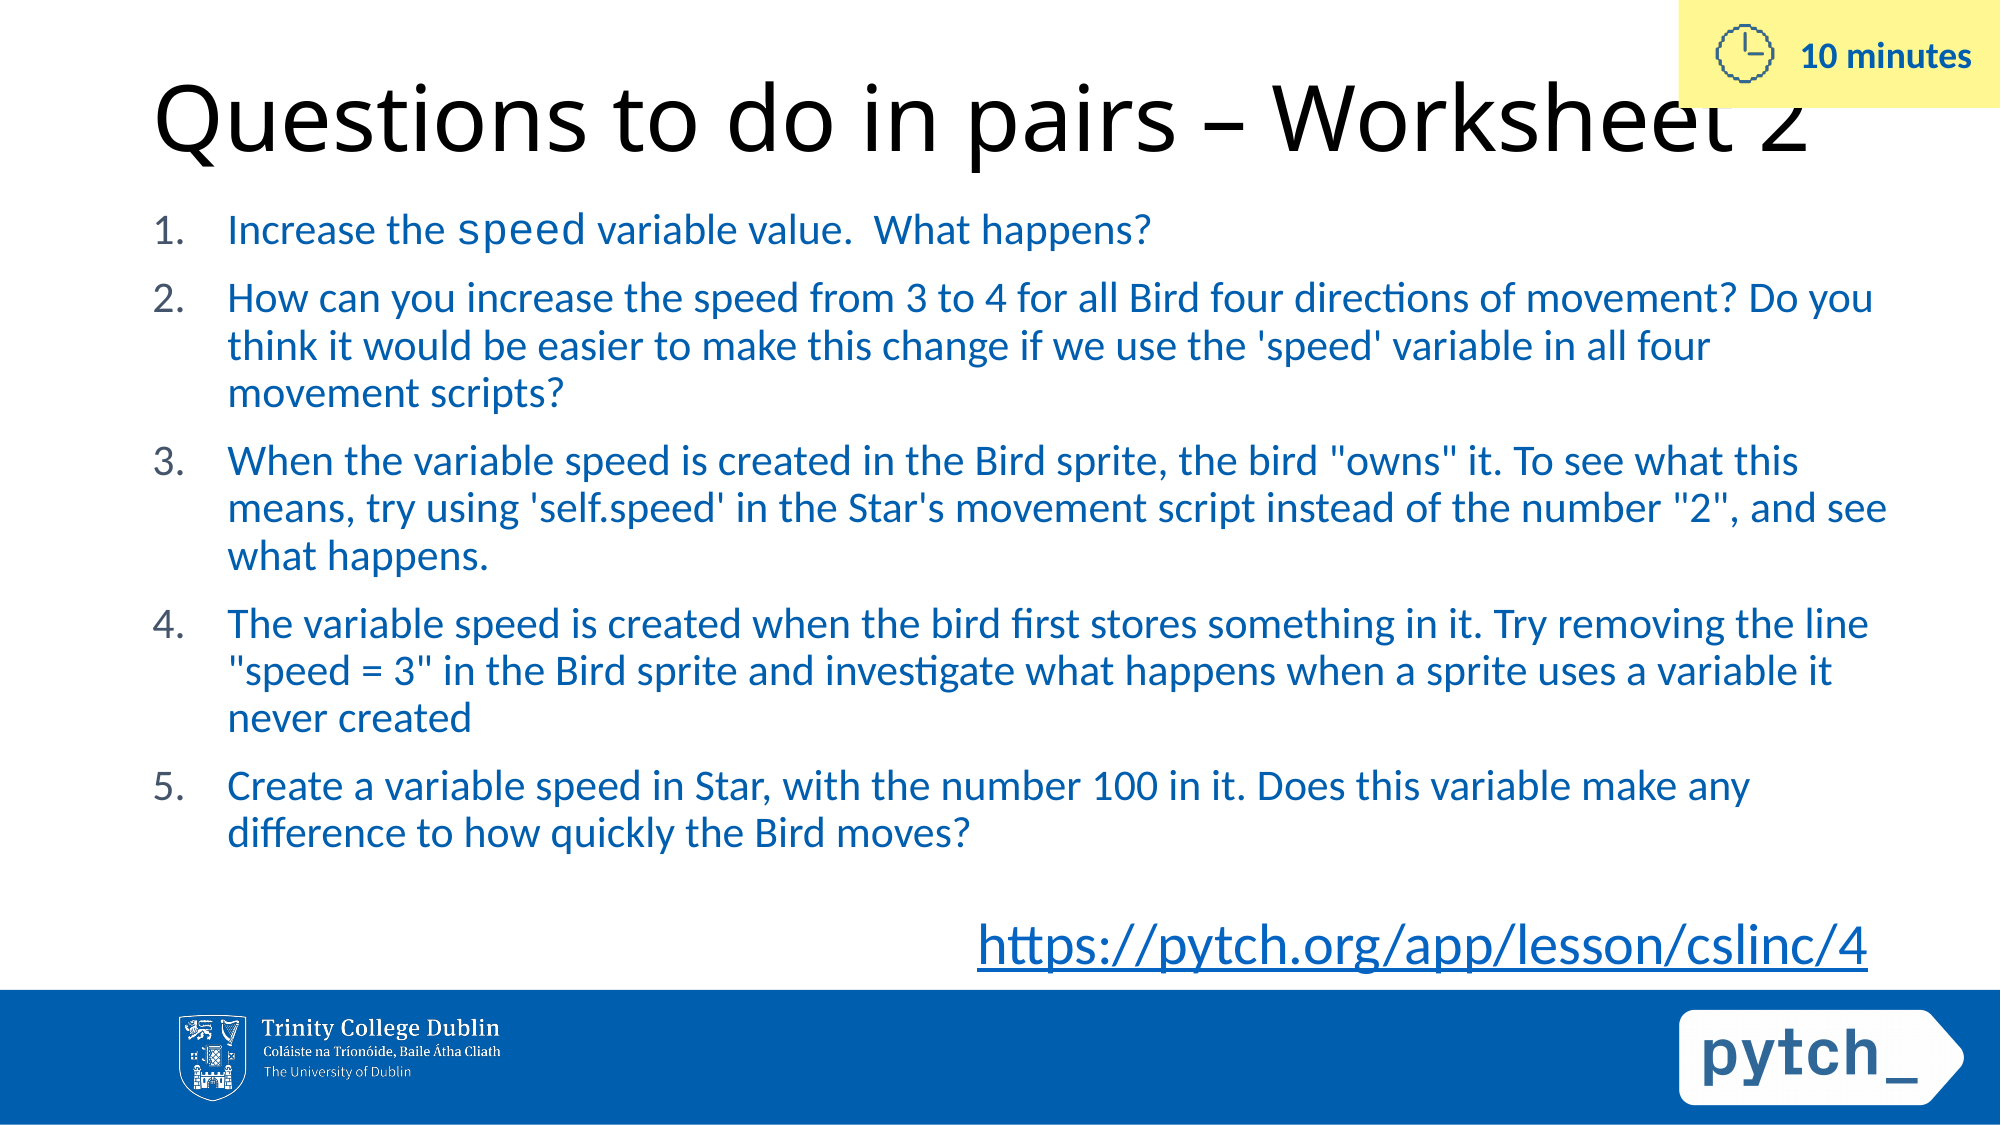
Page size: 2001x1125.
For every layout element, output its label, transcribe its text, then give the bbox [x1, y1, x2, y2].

title Questions to do in pairs – Worksheet 2 [137, 13, 1863, 199]
list Increase the speed variable value. What happens? How can you increase the speed from 3 to 4 for all Bird four directions of movement? Do you think it would be easier to make this change if we use the 'speed' variable in all four movement scripts? When the variable speed is created in the Bird sprite, the bird "owns" it. To see what this means, try using 'self.speed' in the Star's movement script instead of the number "2", and see what happens. The variable speed is created when the bird first stores something in it. Try removing the line "speed = 3" in the Bird sprite and investigate what happens when a sprite uses a variable it never created Create a variable speed in Star, with the number 100 in it. Does this variable make any difference to how quickly the Bird moves? [137, 199, 1914, 936]
picture [1590, 894, 2000, 1125]
text_box https://pytch.org/app/lesson/cslinc/4 [962, 898, 1590, 984]
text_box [1678, 0, 2000, 108]
picture [178, 1014, 502, 1102]
